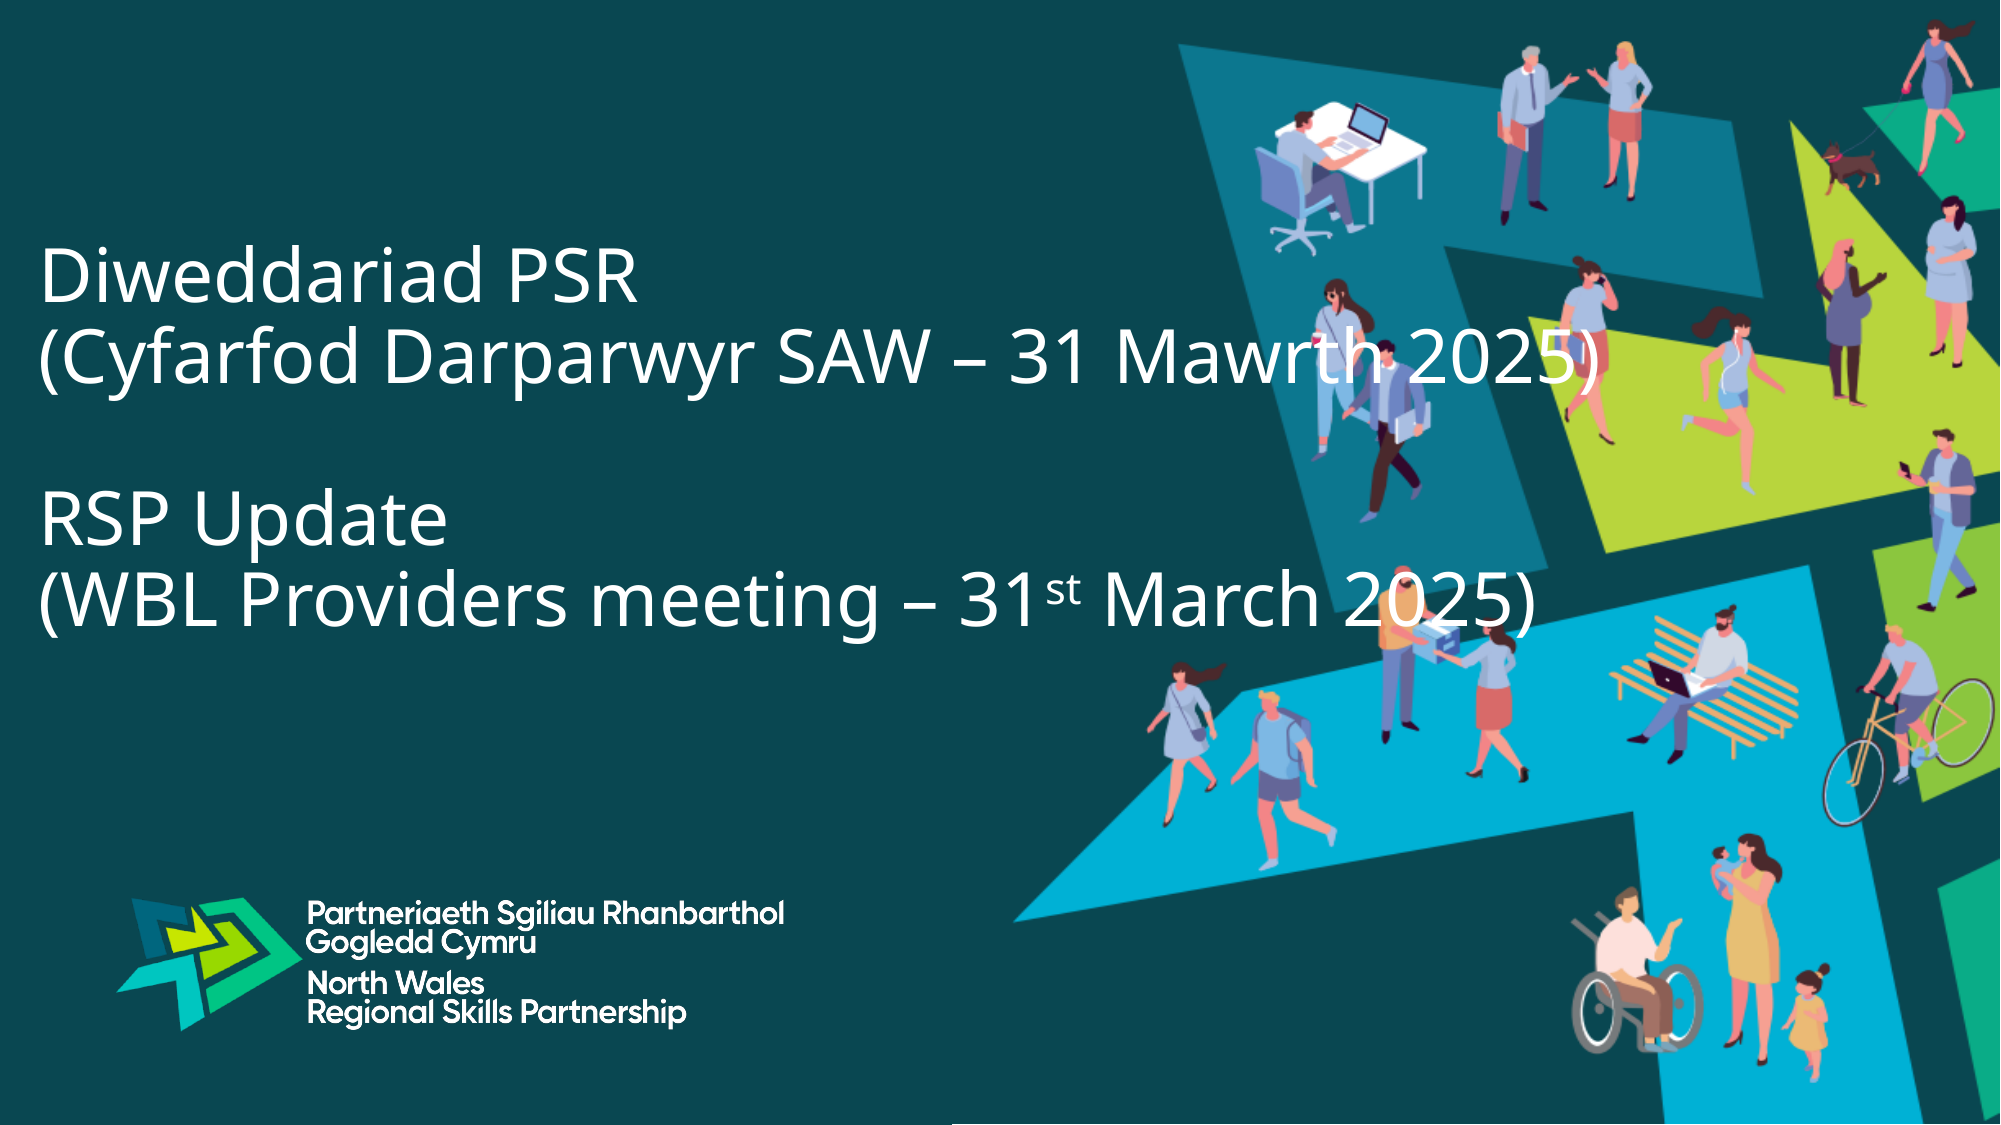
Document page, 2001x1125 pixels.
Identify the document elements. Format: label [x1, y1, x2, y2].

text_box [59, 813, 783, 1115]
text_box [0, 0, 2000, 1125]
